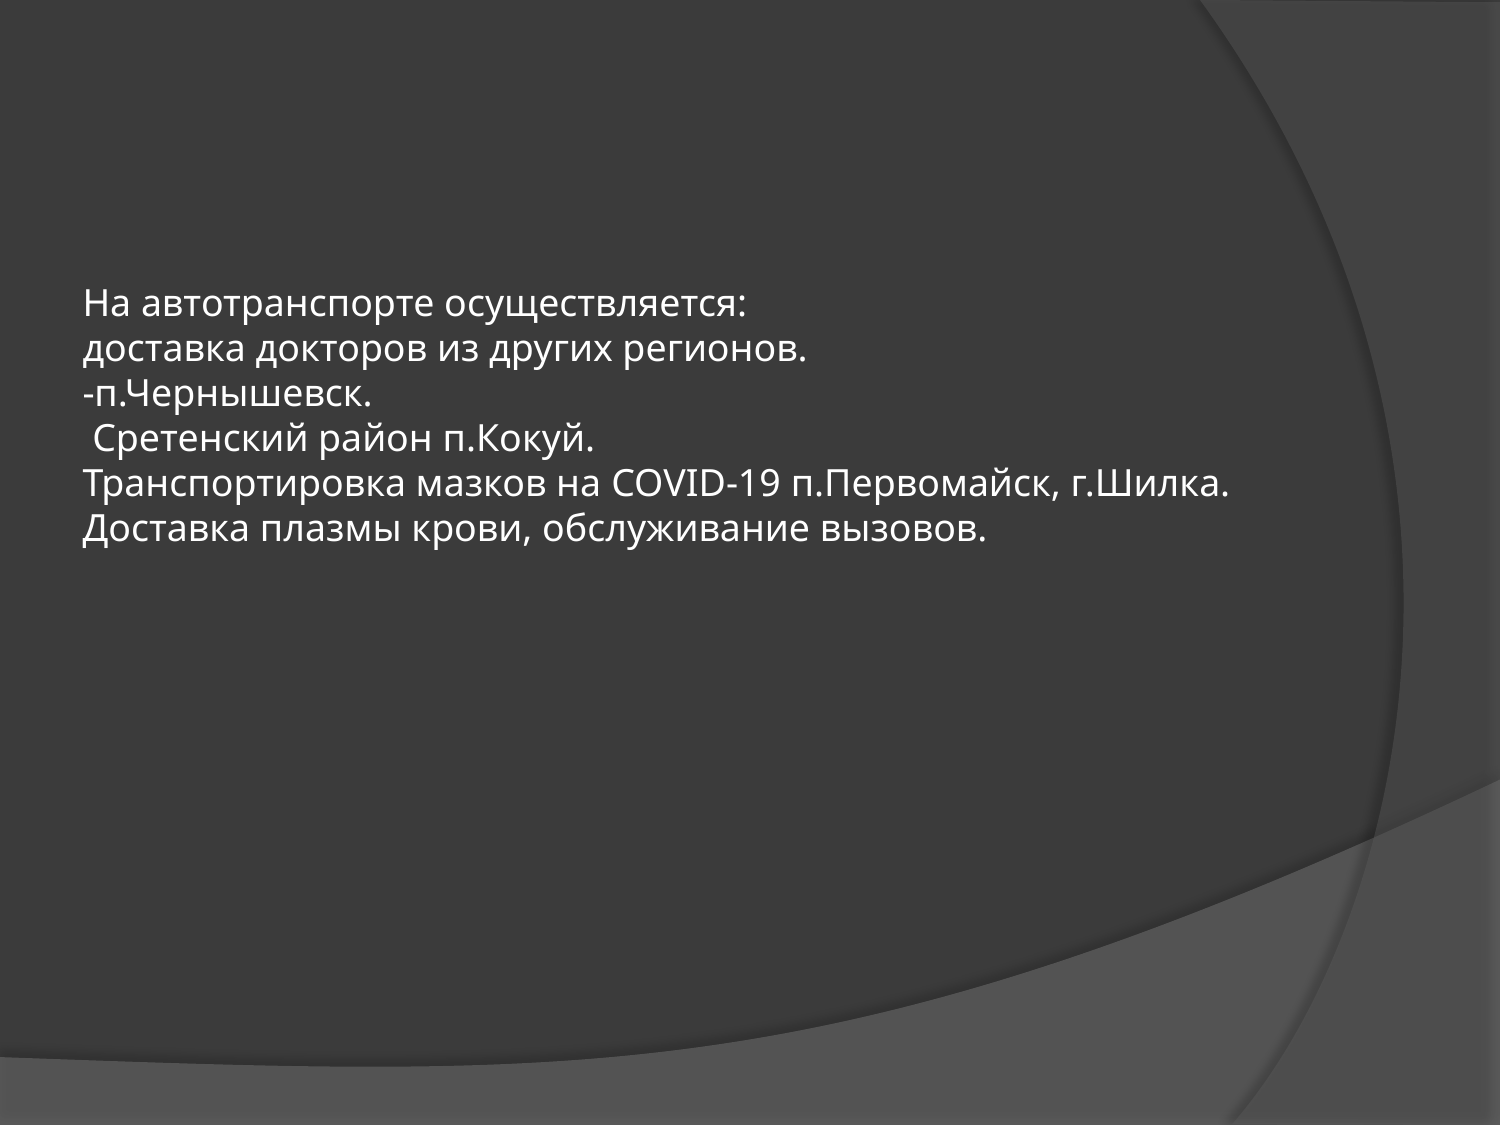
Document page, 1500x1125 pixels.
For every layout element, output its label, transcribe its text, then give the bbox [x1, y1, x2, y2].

title На автотранспорте осуществляется: доставка докторов из других регионов. -п.Чернышевск. Сретенский район п.Кокуй. Транспортировка мазков на COVID-19 п.Первомайск, г.Шилка. Доставка плазмы крови, обслуживание вызовов. [75, 45, 1425, 787]
